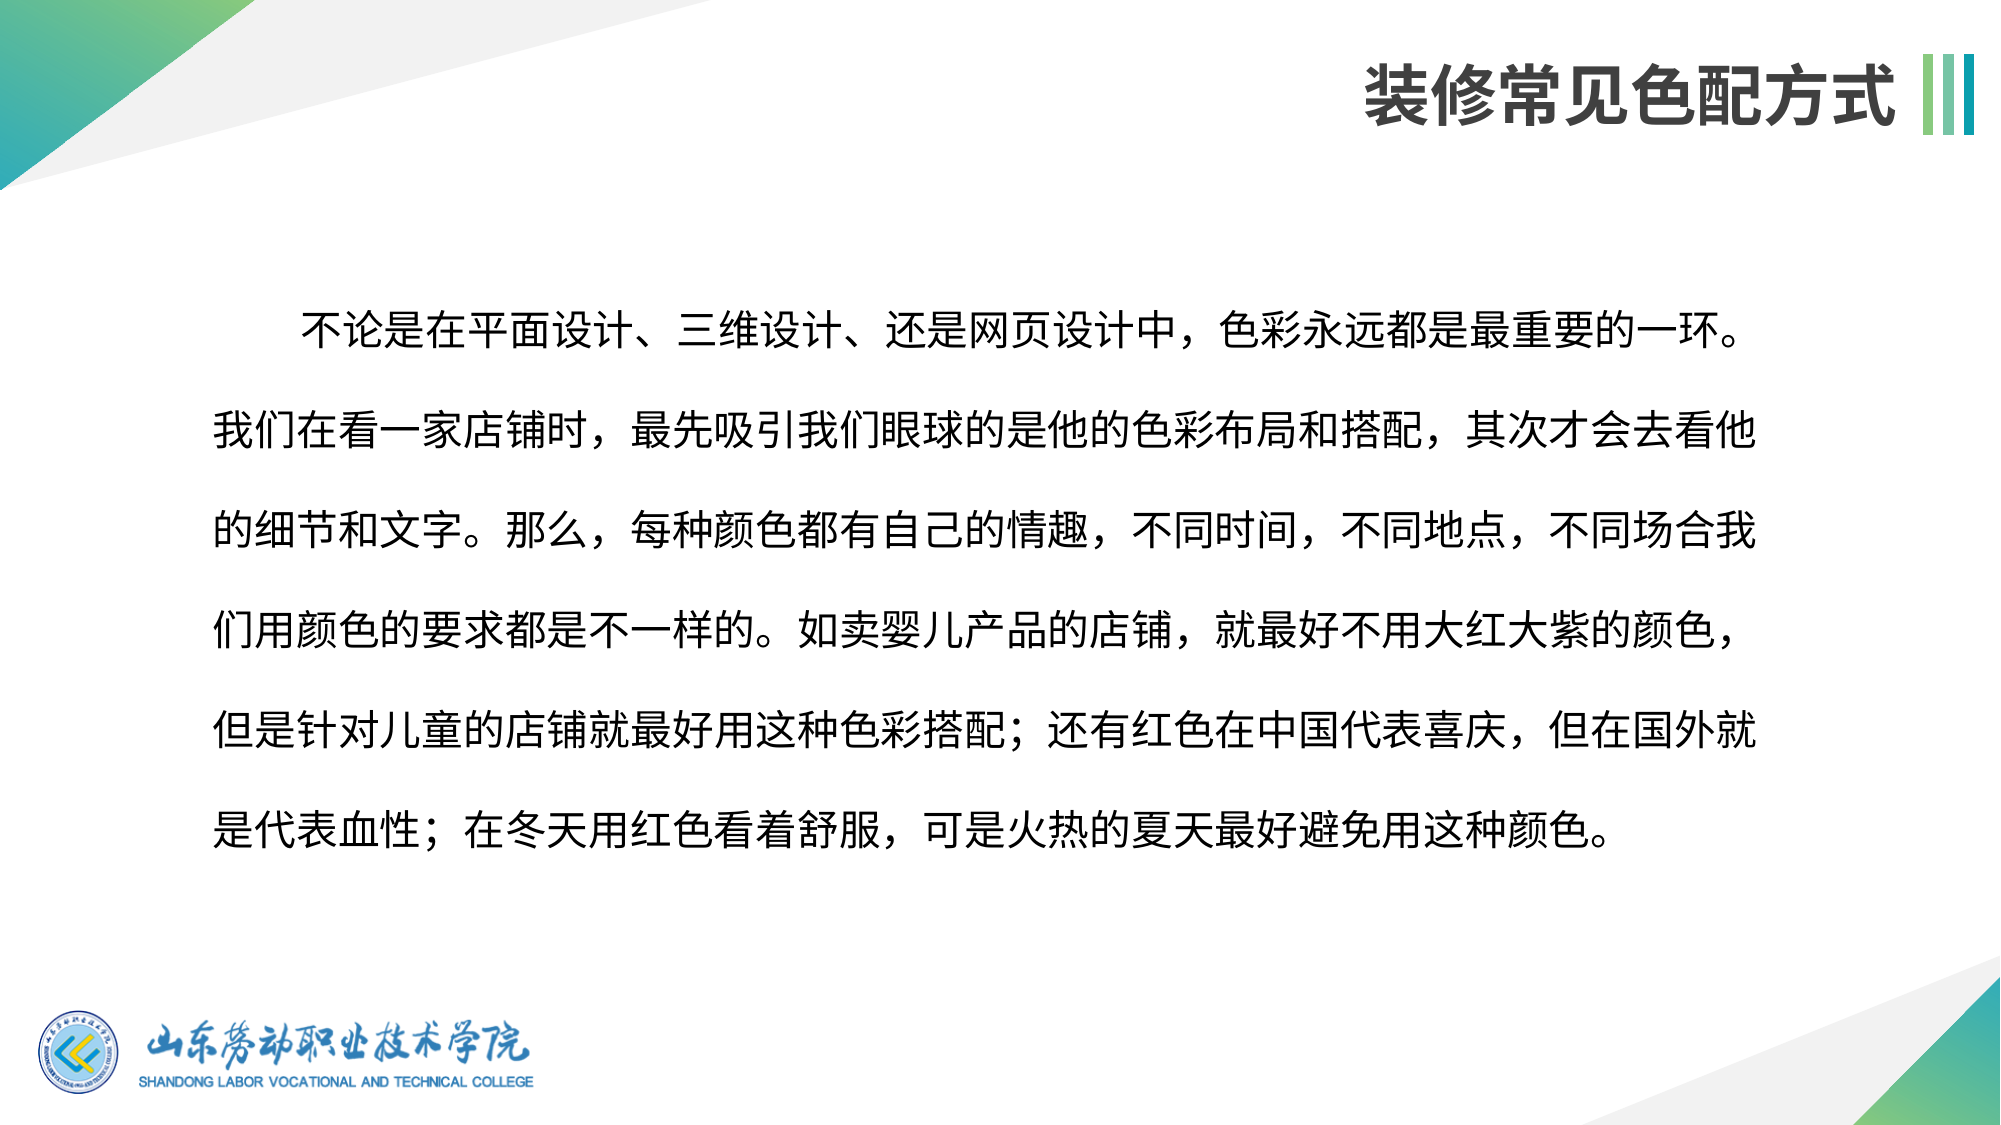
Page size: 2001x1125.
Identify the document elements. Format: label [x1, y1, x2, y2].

text_box [1928, 54, 1969, 136]
picture [38, 1010, 550, 1094]
text_box [0, 0, 2000, 1125]
